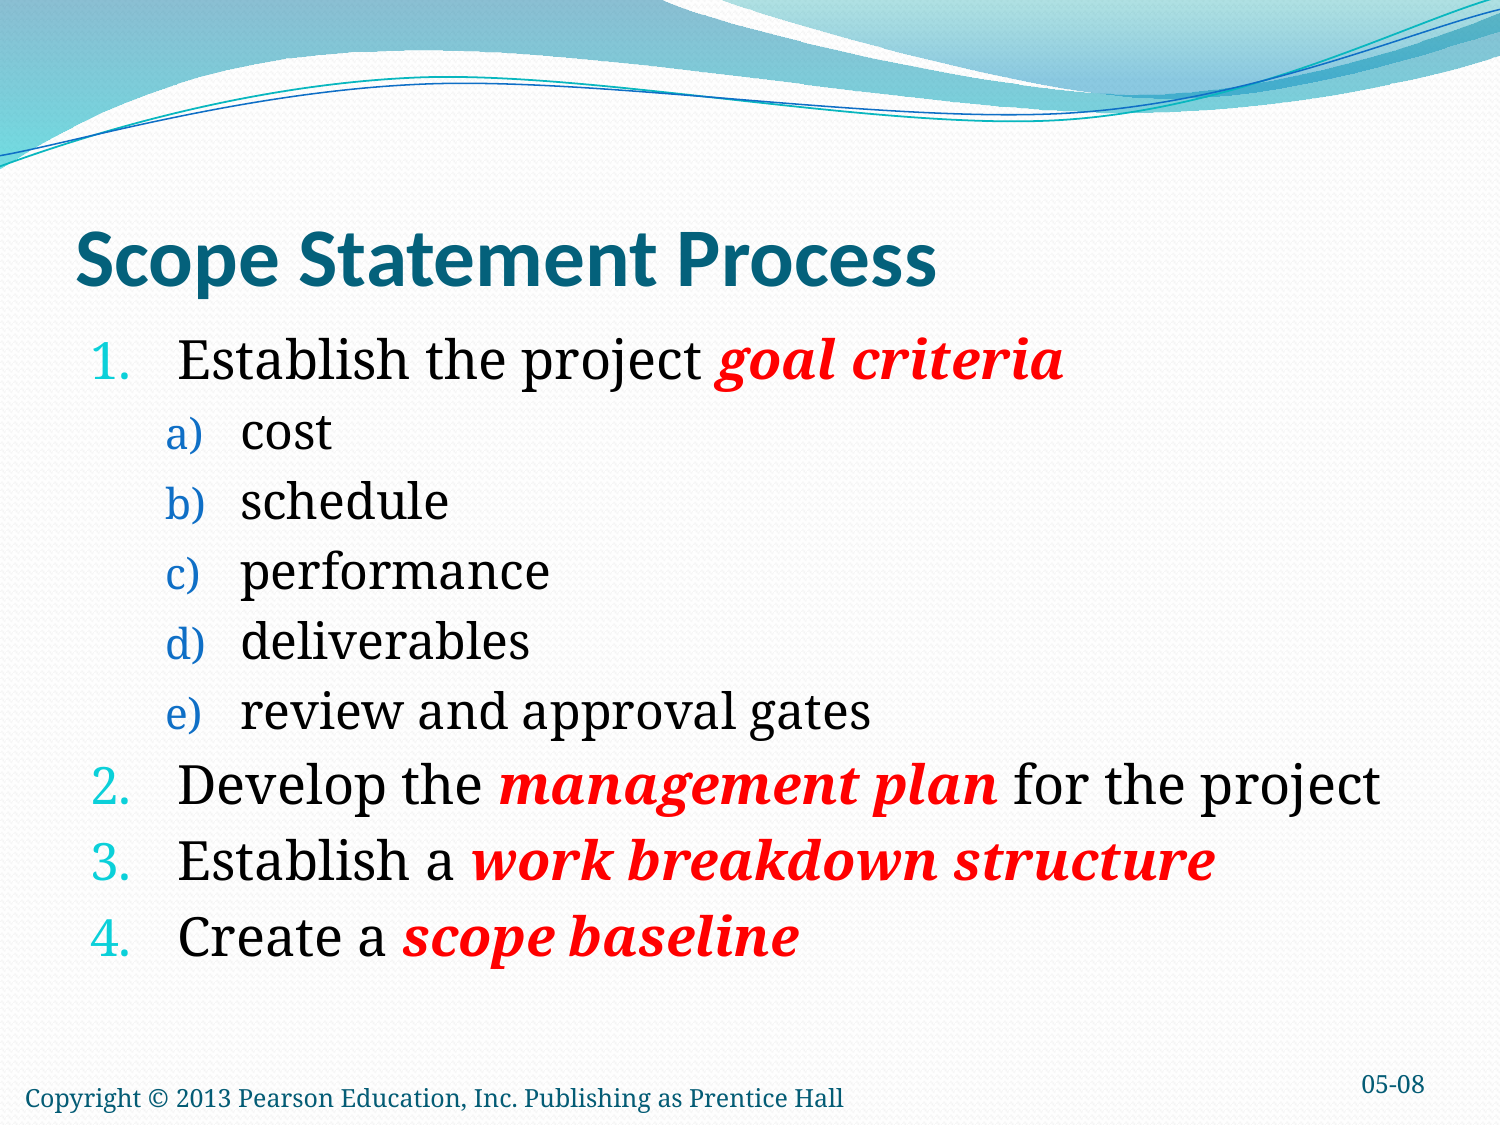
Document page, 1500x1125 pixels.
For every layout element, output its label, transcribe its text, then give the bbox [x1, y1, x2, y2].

slide_number 05-08 [1299, 1042, 1425, 1103]
list Establish the project goal criteria cost schedule performance deliverables review and approval gates Develop the management plan for the project Establish a work breakdown structure Create a scope baseline [74, 317, 1426, 1038]
title Scope Statement Process [74, 115, 1426, 304]
